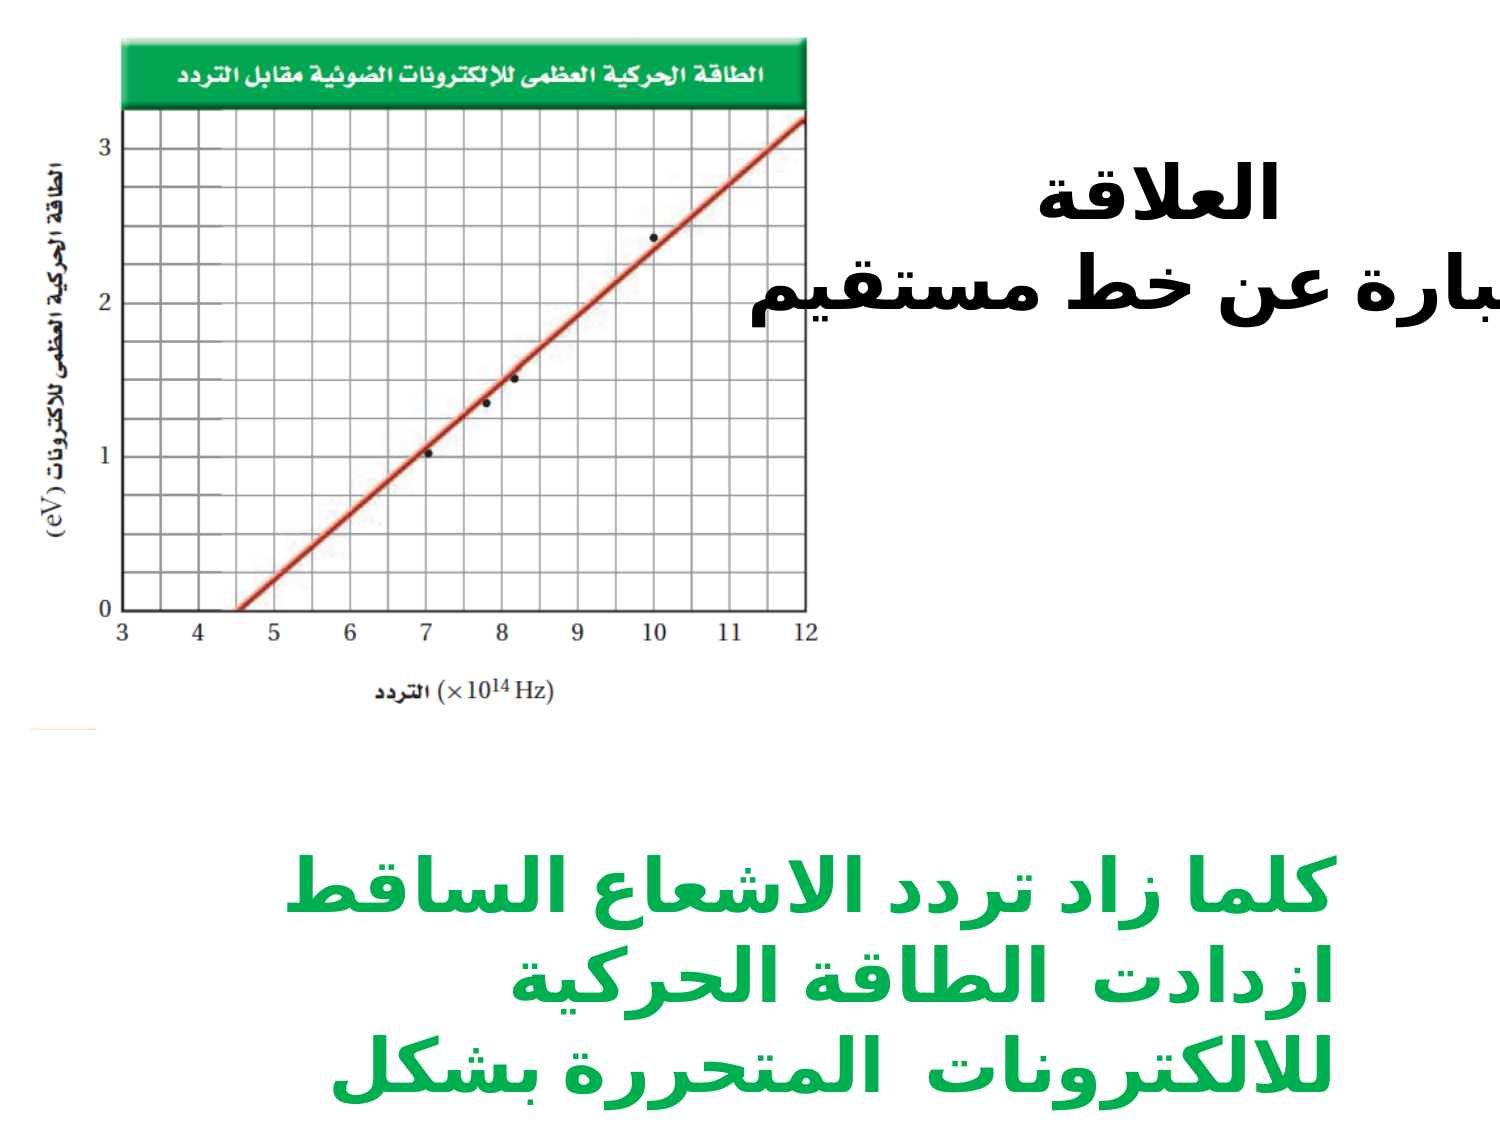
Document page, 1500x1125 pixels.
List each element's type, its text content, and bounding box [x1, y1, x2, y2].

picture [0, 30, 824, 731]
text_box العلاقة عبارة عن خط مستقيم [827, 137, 1500, 332]
text_box كلما زاد تردد الاشعاع الساقط ازدادت الطاقة الحركية للالكترونات المتحررة بشكل متناسب [171, 739, 1353, 1125]
